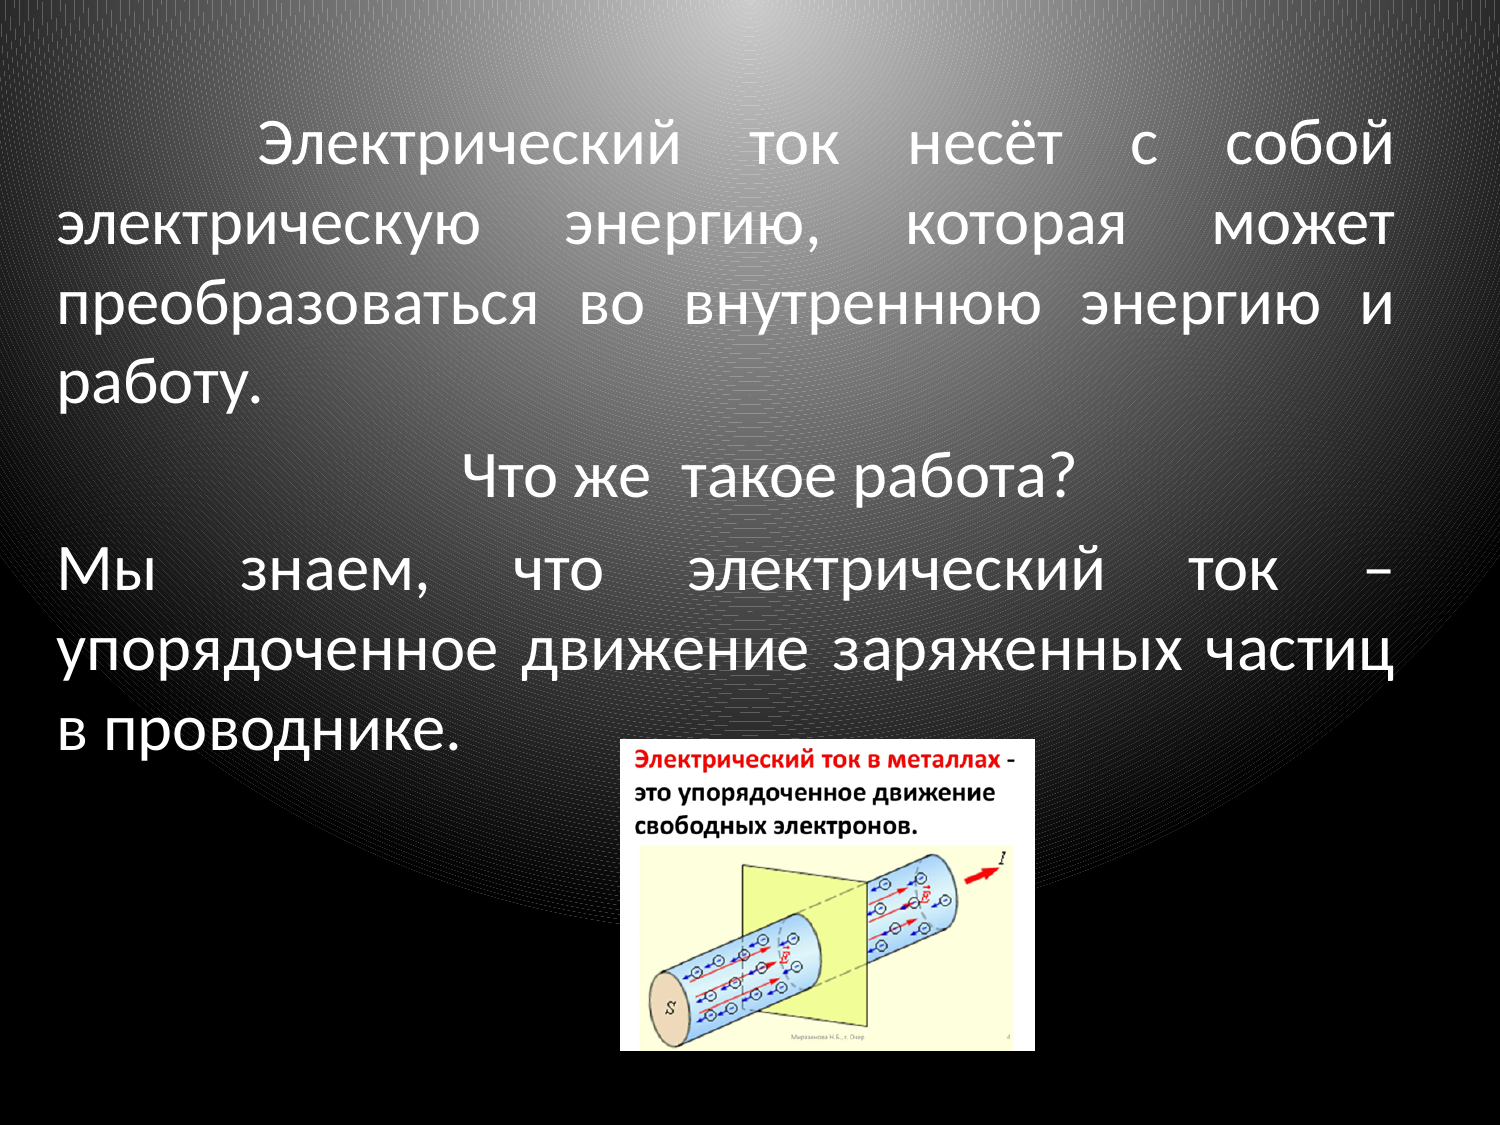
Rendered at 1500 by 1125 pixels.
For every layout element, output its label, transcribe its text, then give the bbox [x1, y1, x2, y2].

list Электрический ток несёт с собой электрическую энергию, которая может преобразоваться во внутреннюю энергию и работу. Что же такое работа? Мы знаем, что электрический ток – упорядоченное движение заряженных частиц в проводнике. [41, 90, 1412, 941]
picture [619, 739, 1036, 1051]
